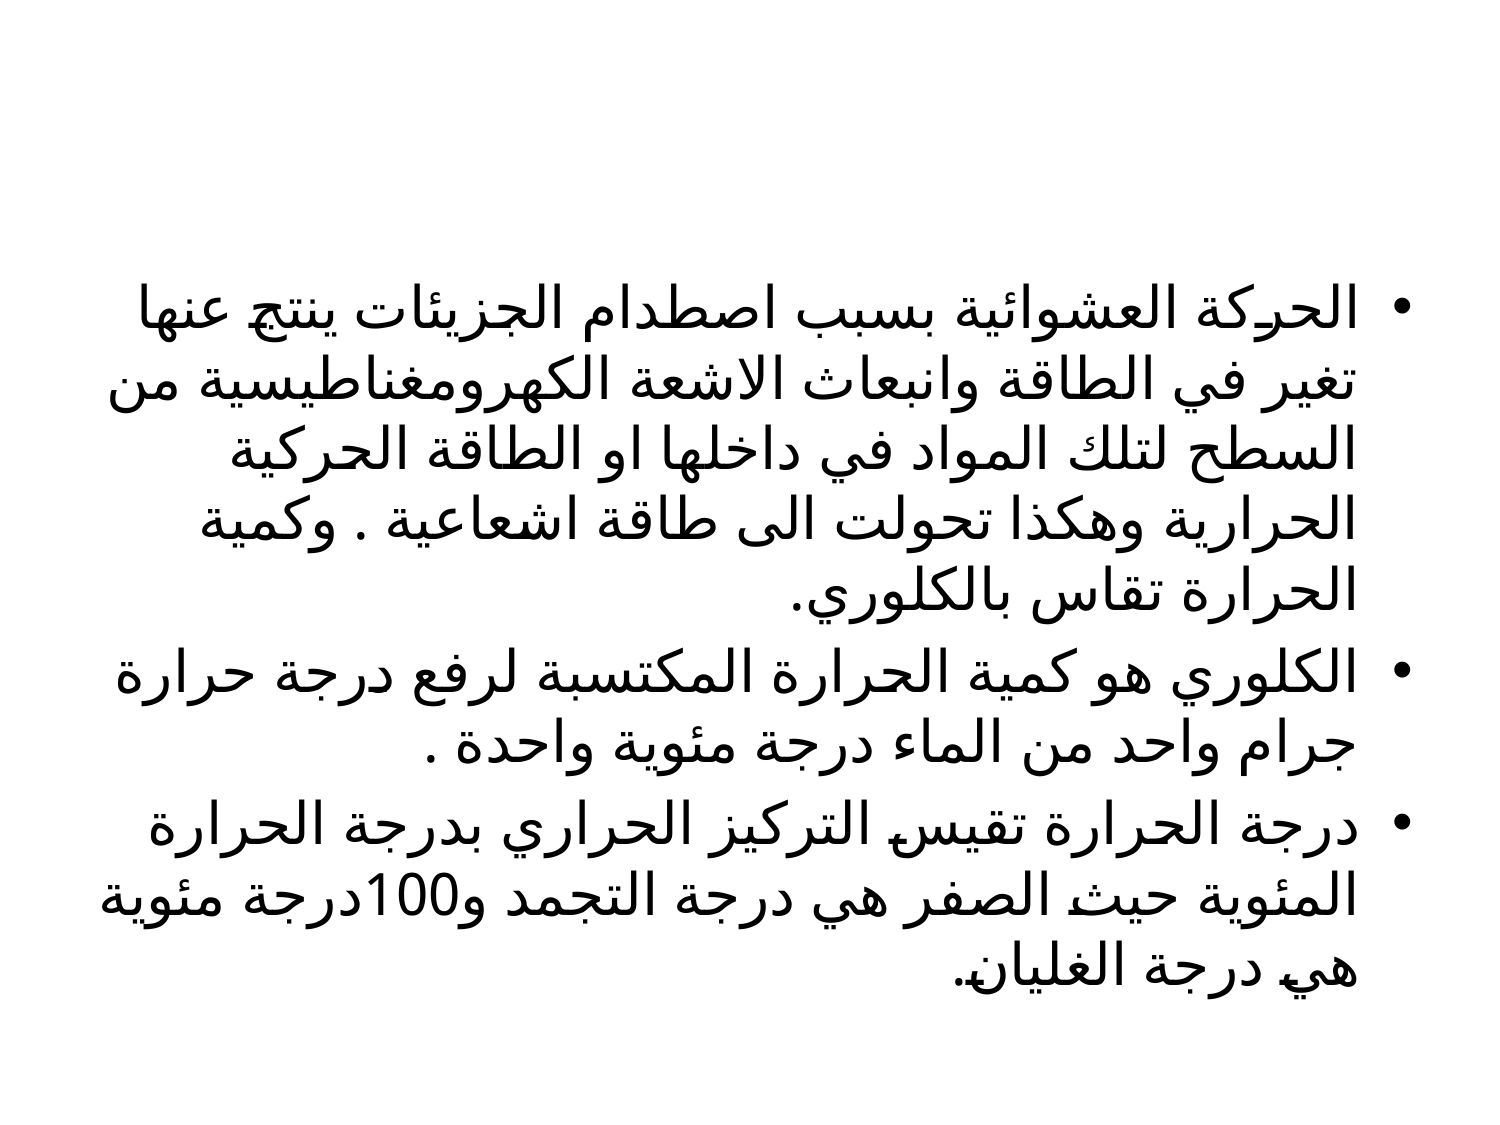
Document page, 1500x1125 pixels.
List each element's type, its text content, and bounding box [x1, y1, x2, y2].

list الحركة العشوائية بسبب اصطدام الجزيئات ينتج عنها تغير في الطاقة وانبعاث الاشعة الكهرومغناطيسية من السطح لتلك المواد في داخلها او الطاقة الحركية الحرارية وهكذا تحولت الى طاقة اشعاعية . وكمية الحرارة تقاس بالكلوري. الكلوري هو كمية الحرارة المكتسبة لرفع درجة حرارة جرام واحد من الماء درجة مئوية واحدة . درجة الحرارة تقيس التركيز الحراري بدرجة الحرارة المئوية حيث الصفر هي درجة التجمد و100درجة مئوية هي درجة الغليان. [75, 262, 1425, 1005]
